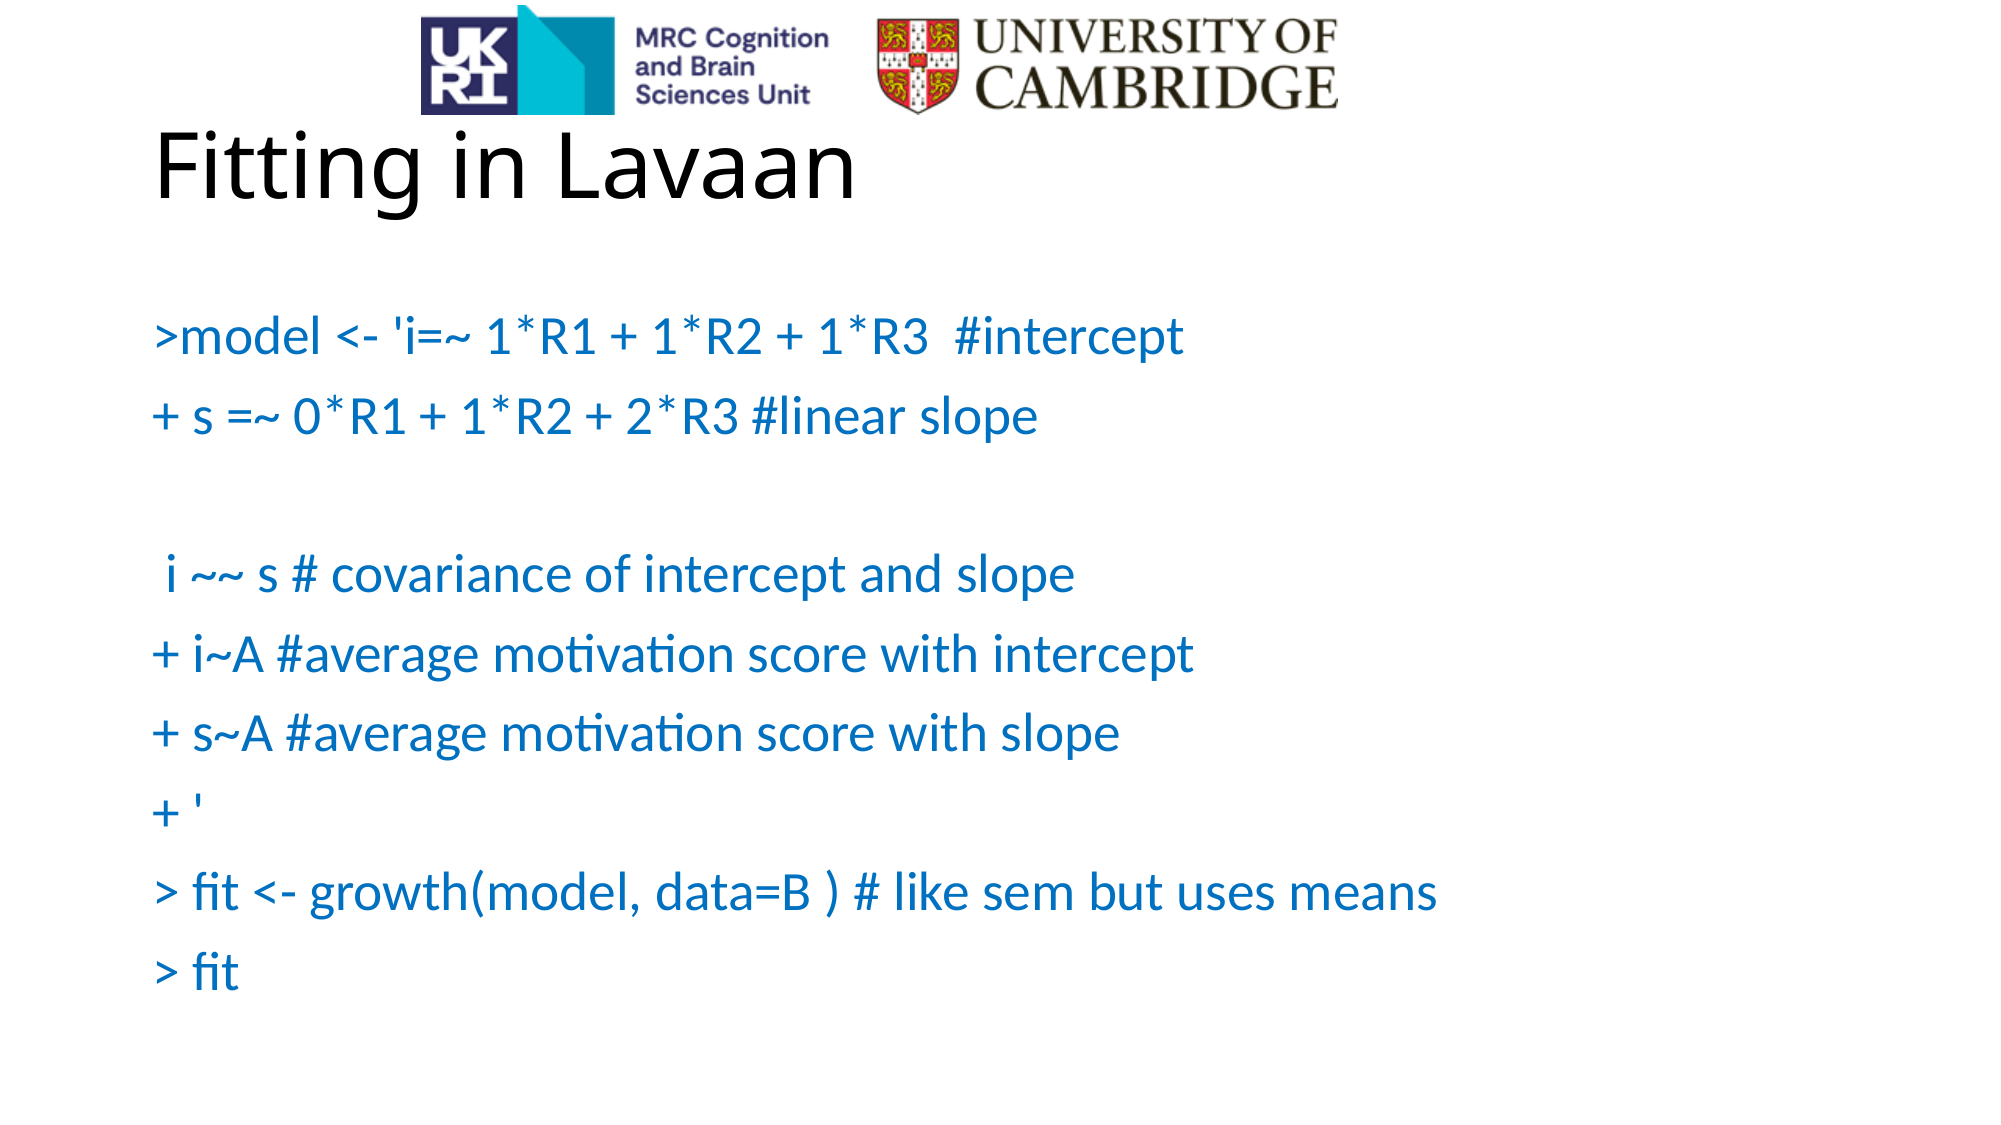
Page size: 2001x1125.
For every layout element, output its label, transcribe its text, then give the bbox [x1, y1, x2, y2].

list >model <- 'i=~ 1*R1 + 1*R2 + 1*R3 #intercept + s =~ 0*R1 + 1*R2 + 2*R3 #linear slope i ~~ s # covariance of intercept and slope + i~A #average motivation score with intercept + s~A #average motivation score with slope + ' > fit <- growth(model, data=B ) # like sem but uses means > fit [137, 299, 1863, 1014]
title Fitting in Lavaan [137, 59, 1863, 278]
picture [421, 5, 1338, 59]
